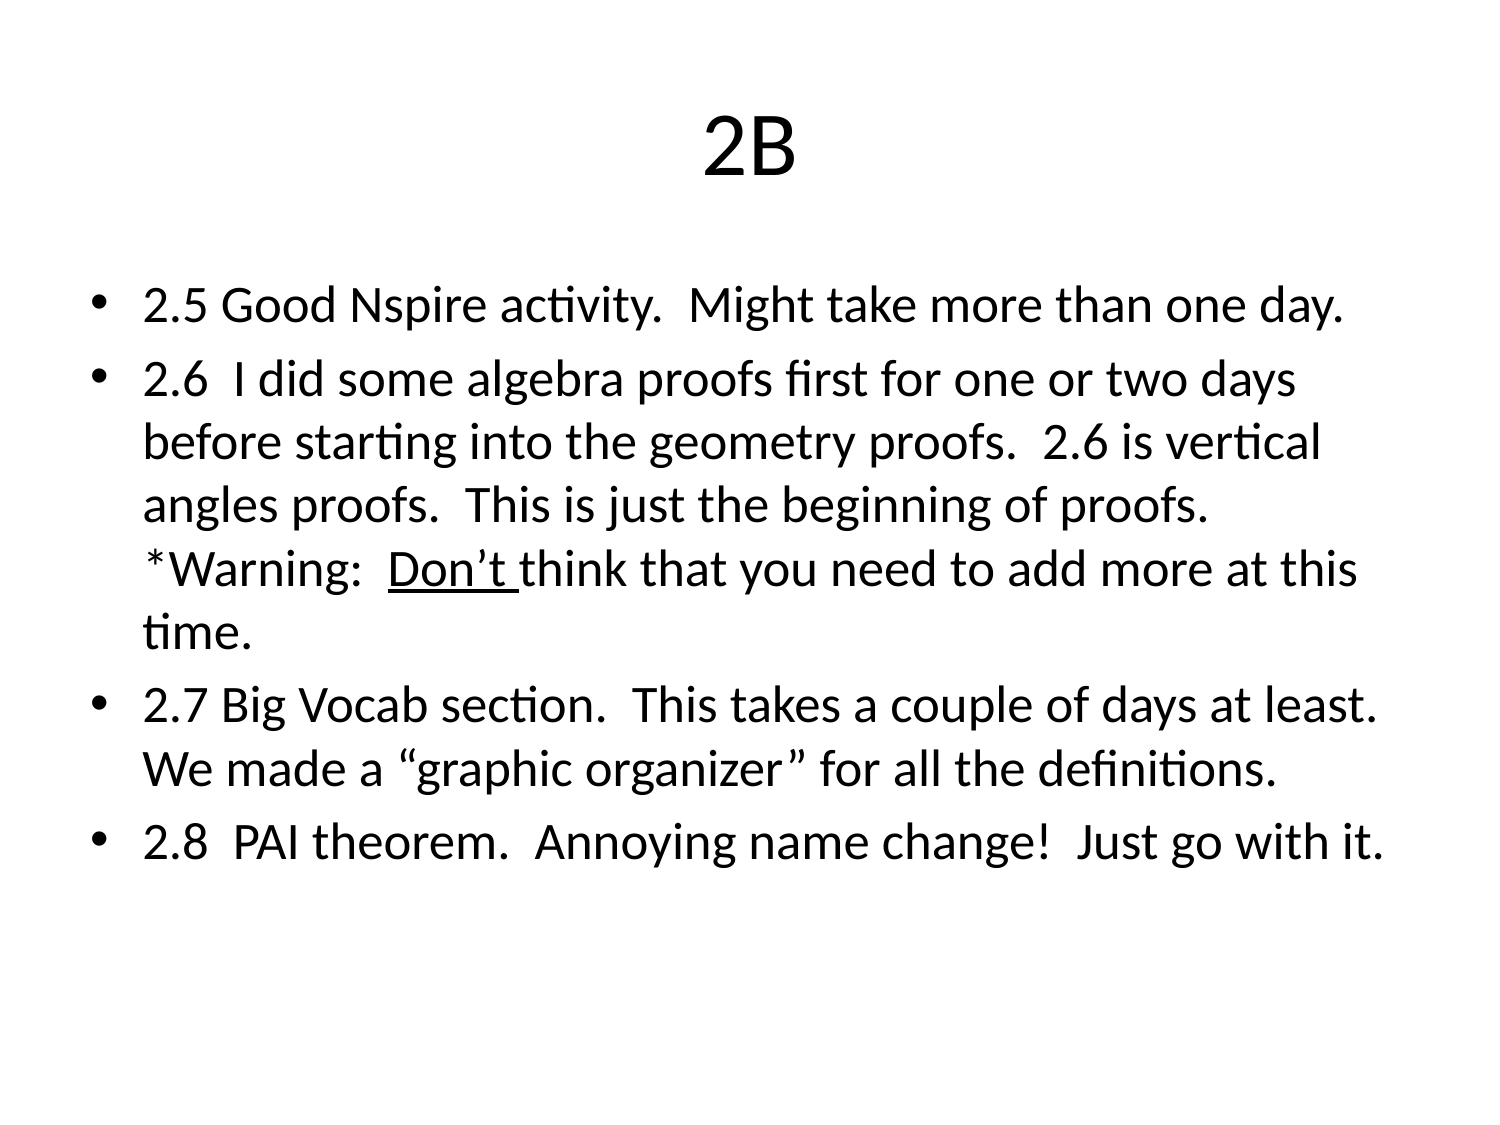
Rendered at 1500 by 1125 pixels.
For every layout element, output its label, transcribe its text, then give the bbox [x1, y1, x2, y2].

list 2.5 Good Nspire activity. Might take more than one day. 2.6 I did some algebra proofs first for one or two days before starting into the geometry proofs. 2.6 is vertical angles proofs. This is just the beginning of proofs. *Warning: Don’t think that you need to add more at this time. 2.7 Big Vocab section. This takes a couple of days at least. We made a “graphic organizer” for all the definitions. 2.8 PAI theorem. Annoying name change! Just go with it. [75, 262, 1425, 1005]
title 2B [75, 45, 1425, 233]
